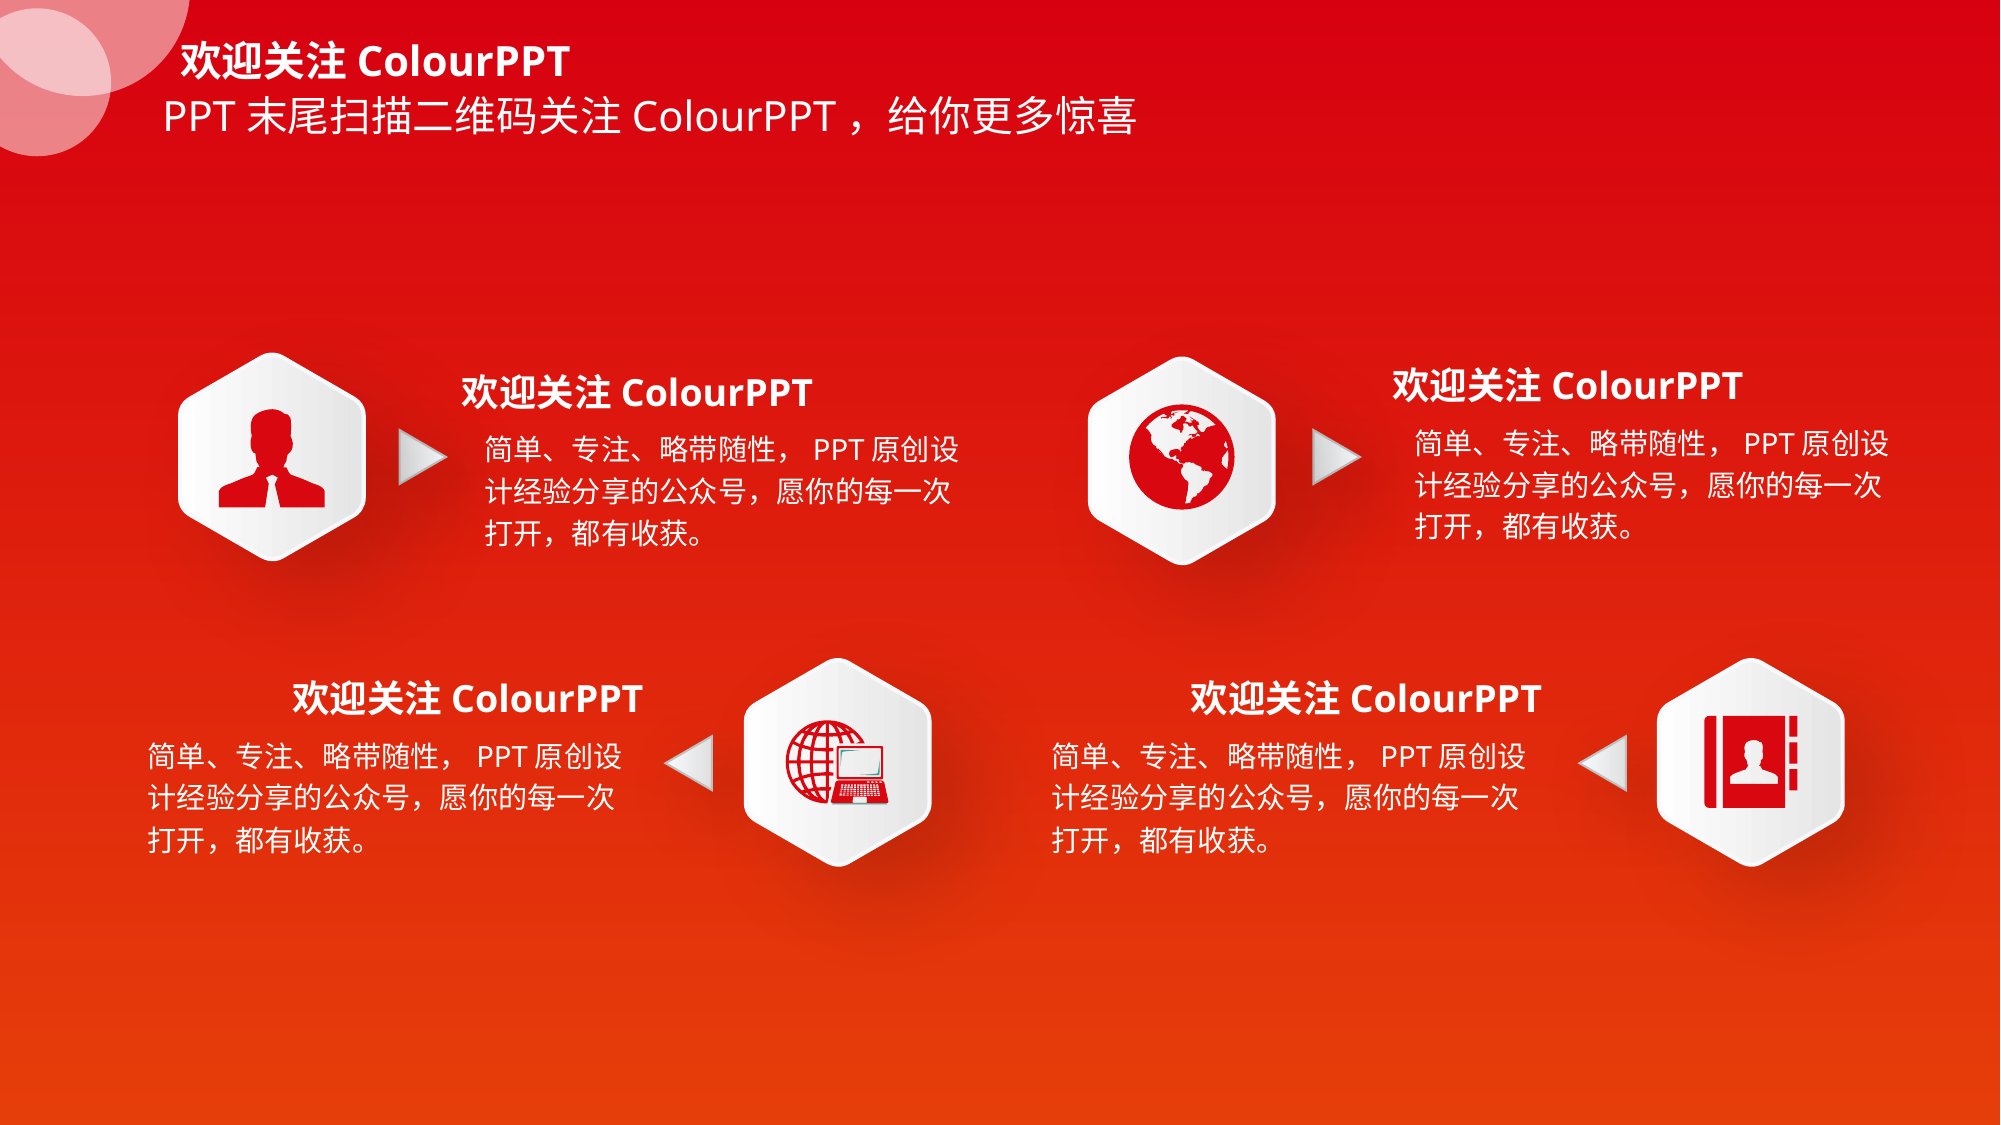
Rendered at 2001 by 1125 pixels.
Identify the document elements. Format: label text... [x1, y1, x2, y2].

text_box [663, 734, 713, 792]
text_box 简单、专注、略带随性，PPT原创设计经验分享的公众号，愿你的每一次打开，都有收获。 [1036, 723, 1552, 865]
text_box 简单、专注、略带随性，PPT原创设计经验分享的公众号，愿你的每一次打开，都有收获。 [132, 723, 648, 865]
text_box 欢迎关注ColourPPT [447, 361, 829, 422]
text_box 欢迎关注ColourPPT [1377, 354, 1759, 415]
text_box [439, 451, 449, 461]
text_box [1089, 358, 1274, 564]
text_box 简单、专注、略带随性，PPT原创设计经验分享的公众号，愿你的每一次打开，都有收获。 [469, 417, 985, 558]
text_box 欢迎关注ColourPPT [1176, 667, 1558, 728]
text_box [1659, 660, 1843, 865]
text_box PPT末尾扫描二维码关注ColourPPT，给你更多惊喜 [191, 82, 1154, 148]
text_box 简单、专注、略带随性，PPT原创设计经验分享的公众号，愿你的每一次打开，都有收获。 [1399, 410, 1915, 552]
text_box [745, 660, 930, 865]
text_box [1577, 734, 1627, 792]
text_box 欢迎关注ColourPPT [191, 27, 586, 82]
text_box [1347, 448, 1362, 463]
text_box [180, 354, 364, 560]
text_box 欢迎关注ColourPPT [277, 667, 659, 728]
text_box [0, 0, 191, 157]
